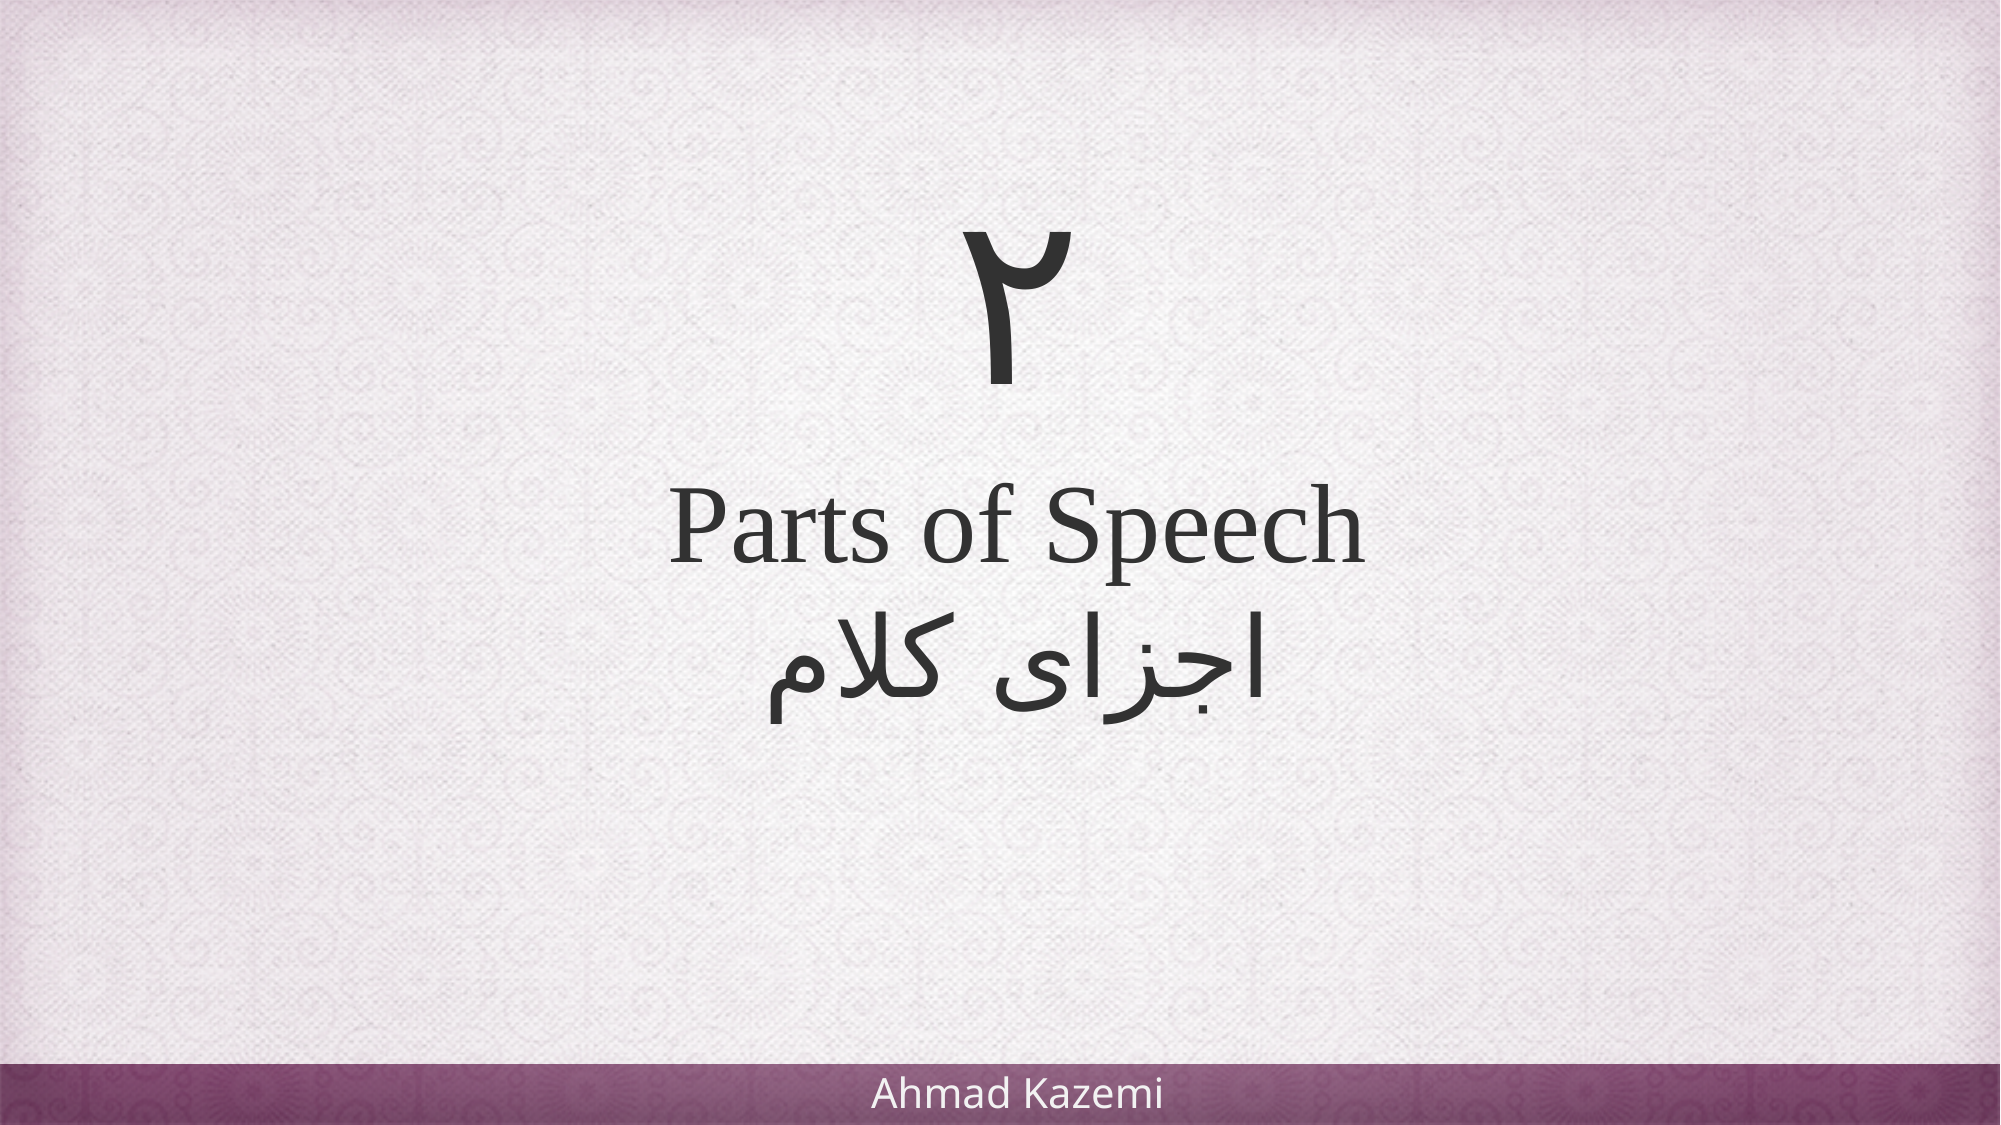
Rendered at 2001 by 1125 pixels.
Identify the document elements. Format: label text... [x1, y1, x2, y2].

picture [0, 0, 2001, 1125]
text_box Parts of Speech اجزای کلام [468, 442, 1567, 728]
text_box Ahmad Kazemi [789, 1059, 1246, 1125]
text_box ۲ [912, 137, 1123, 440]
